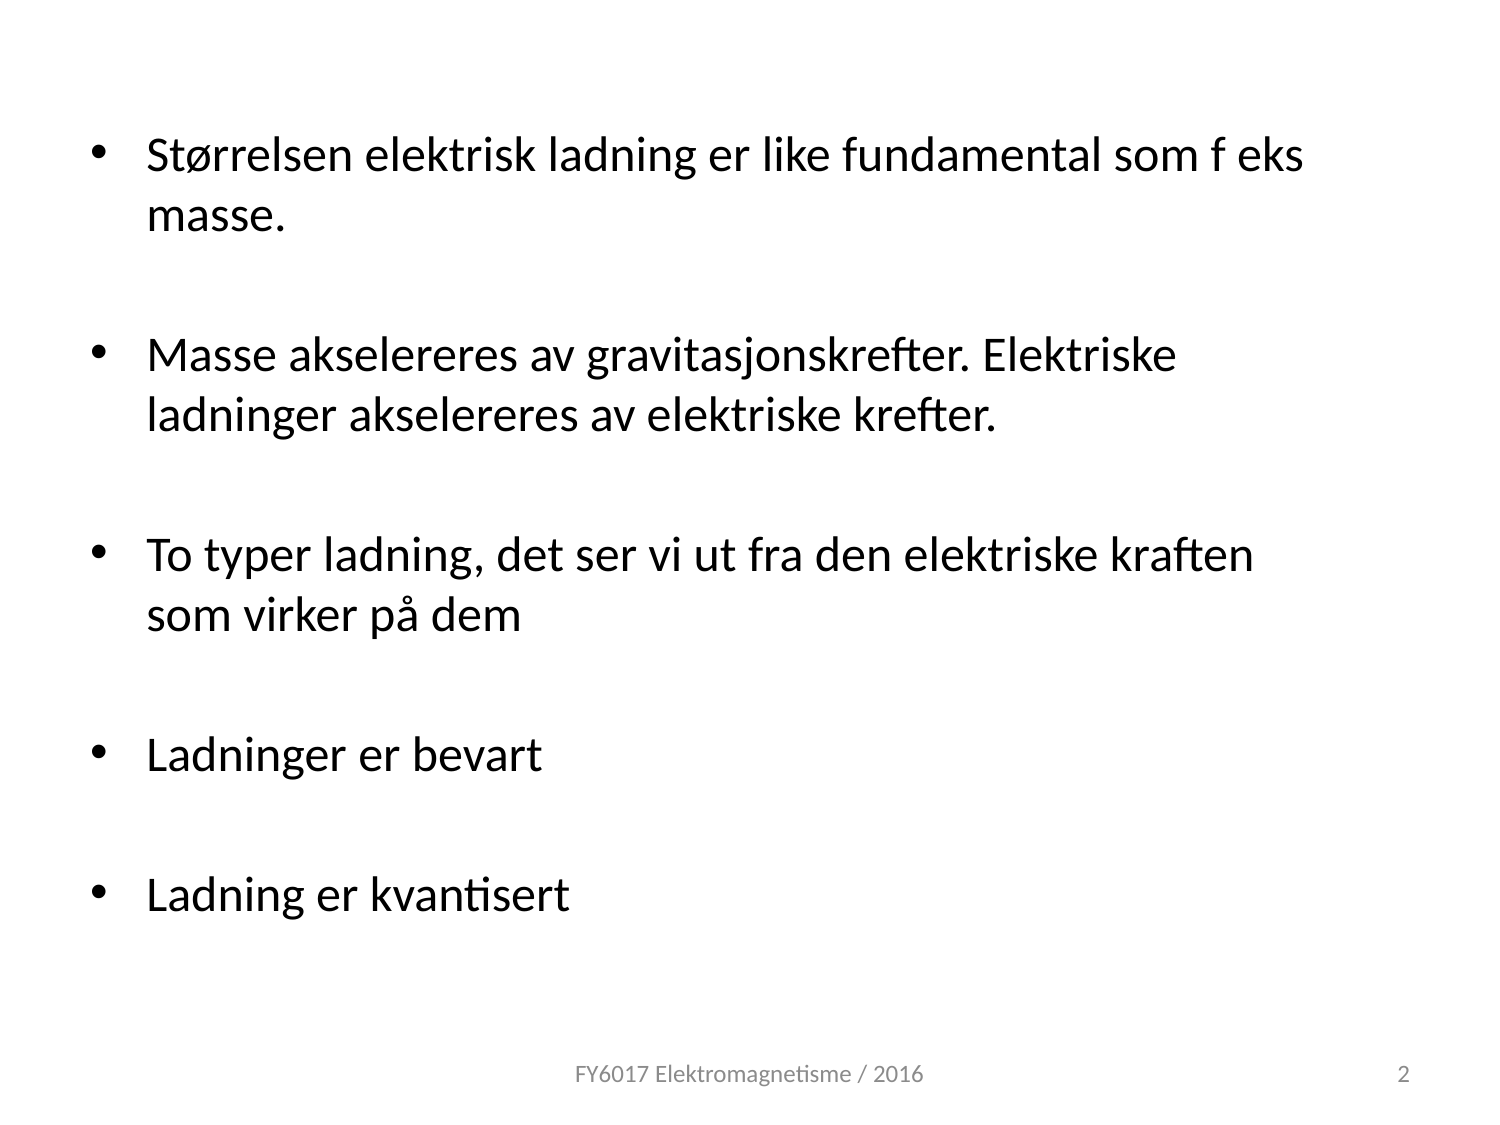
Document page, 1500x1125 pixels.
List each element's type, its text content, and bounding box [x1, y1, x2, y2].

footer FY6017 Elektromagnetisme / 2016 [512, 1042, 988, 1103]
list Størrelsen elektrisk ladning er like fundamental som f eks masse. Masse akselereres av gravitasjonskrefter. Elektriske ladninger akselereres av elektriske krefter. To typer ladning, det ser vi ut fra den elektriske kraften som virker på dem Ladninger er bevart Ladning er kvantisert [75, 113, 1329, 1005]
slide_number 2 [1074, 1042, 1425, 1103]
